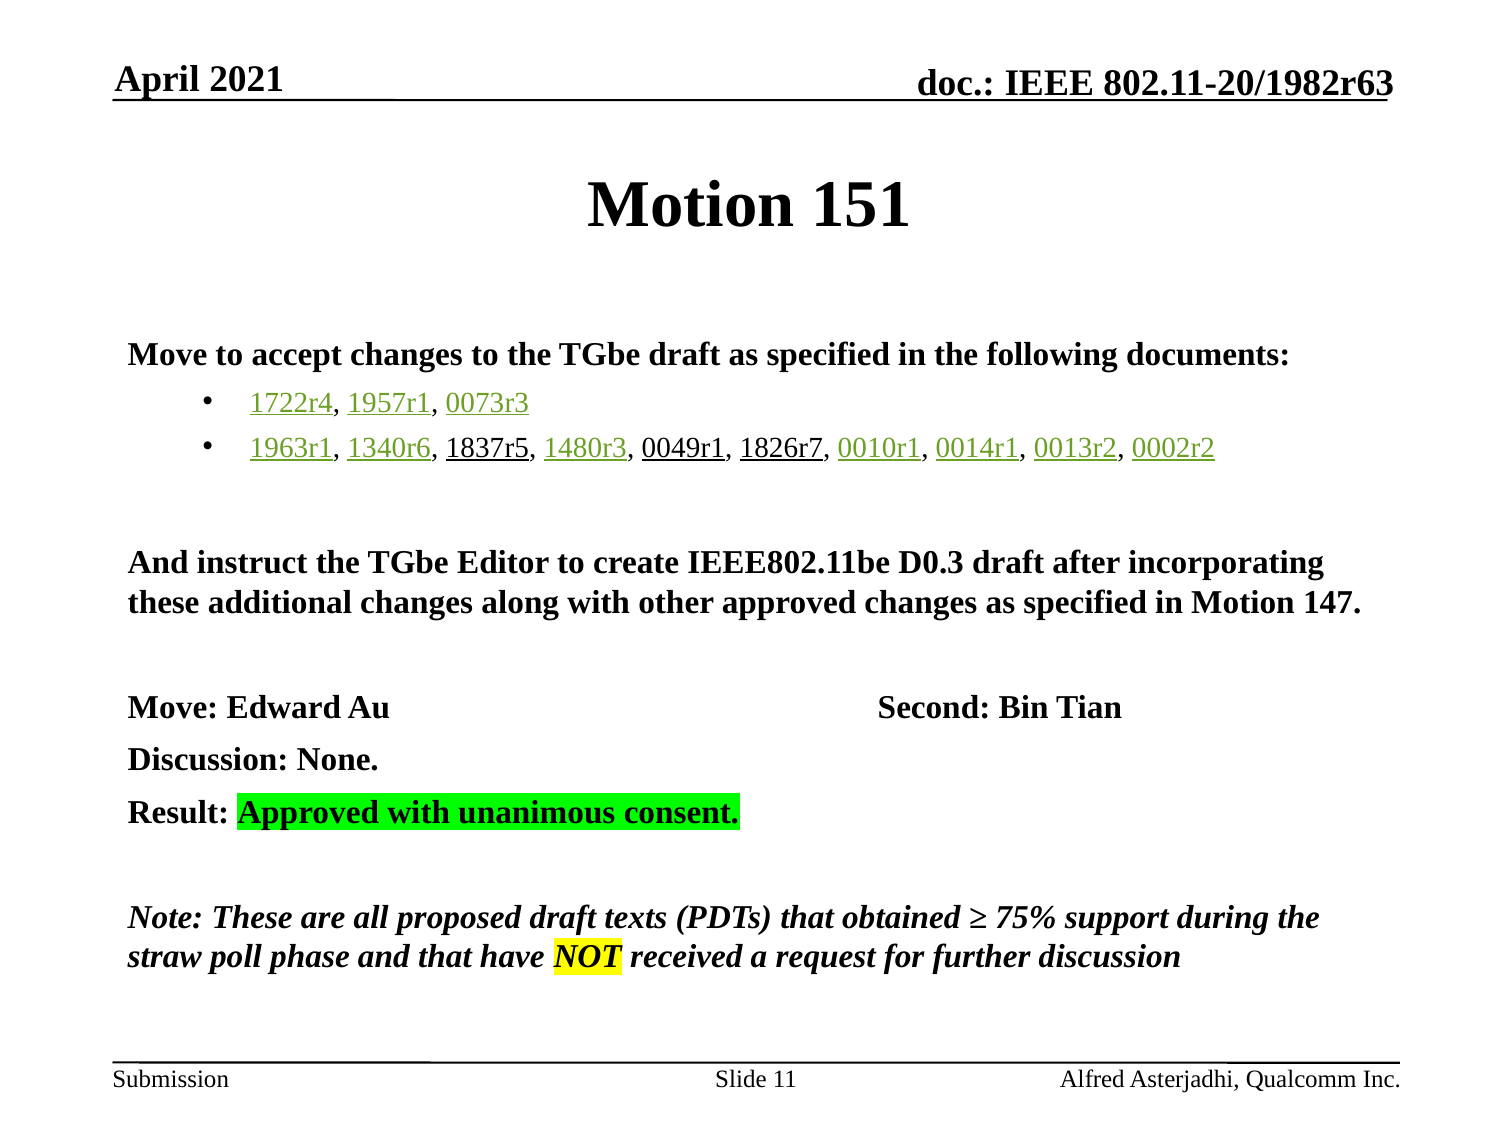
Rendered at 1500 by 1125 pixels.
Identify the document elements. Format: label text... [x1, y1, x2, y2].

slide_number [114, 54, 423, 100]
slide_number Slide 11 [712, 1061, 800, 1123]
list Move to accept changes to the TGbe draft as specified in the following documents: 1722r4, 1957r1, 0073r3 1963r1, 1340r6, 1837r5, 1480r3, 0049r1, 1826r7, 0010r1, 0014r1, 0013r2, 0002r2 And instruct the TGbe Editor to create IEEE802.11be D0.3 draft after incorporating these additional changes along with other approved changes as specified in Motion 147. Move: Edward Au Second: Bin Tian Discussion: None. Result: Approved with unanimous consent. Note: These are all proposed draft texts (PDTs) that obtained ≥ 75% support during the straw poll phase and that have NOT received a request for further discussion [112, 324, 1388, 1000]
title Motion 151 [112, 112, 1388, 288]
footer Alfred Asterjadhi, Qualcomm Inc. [878, 1061, 1402, 1093]
